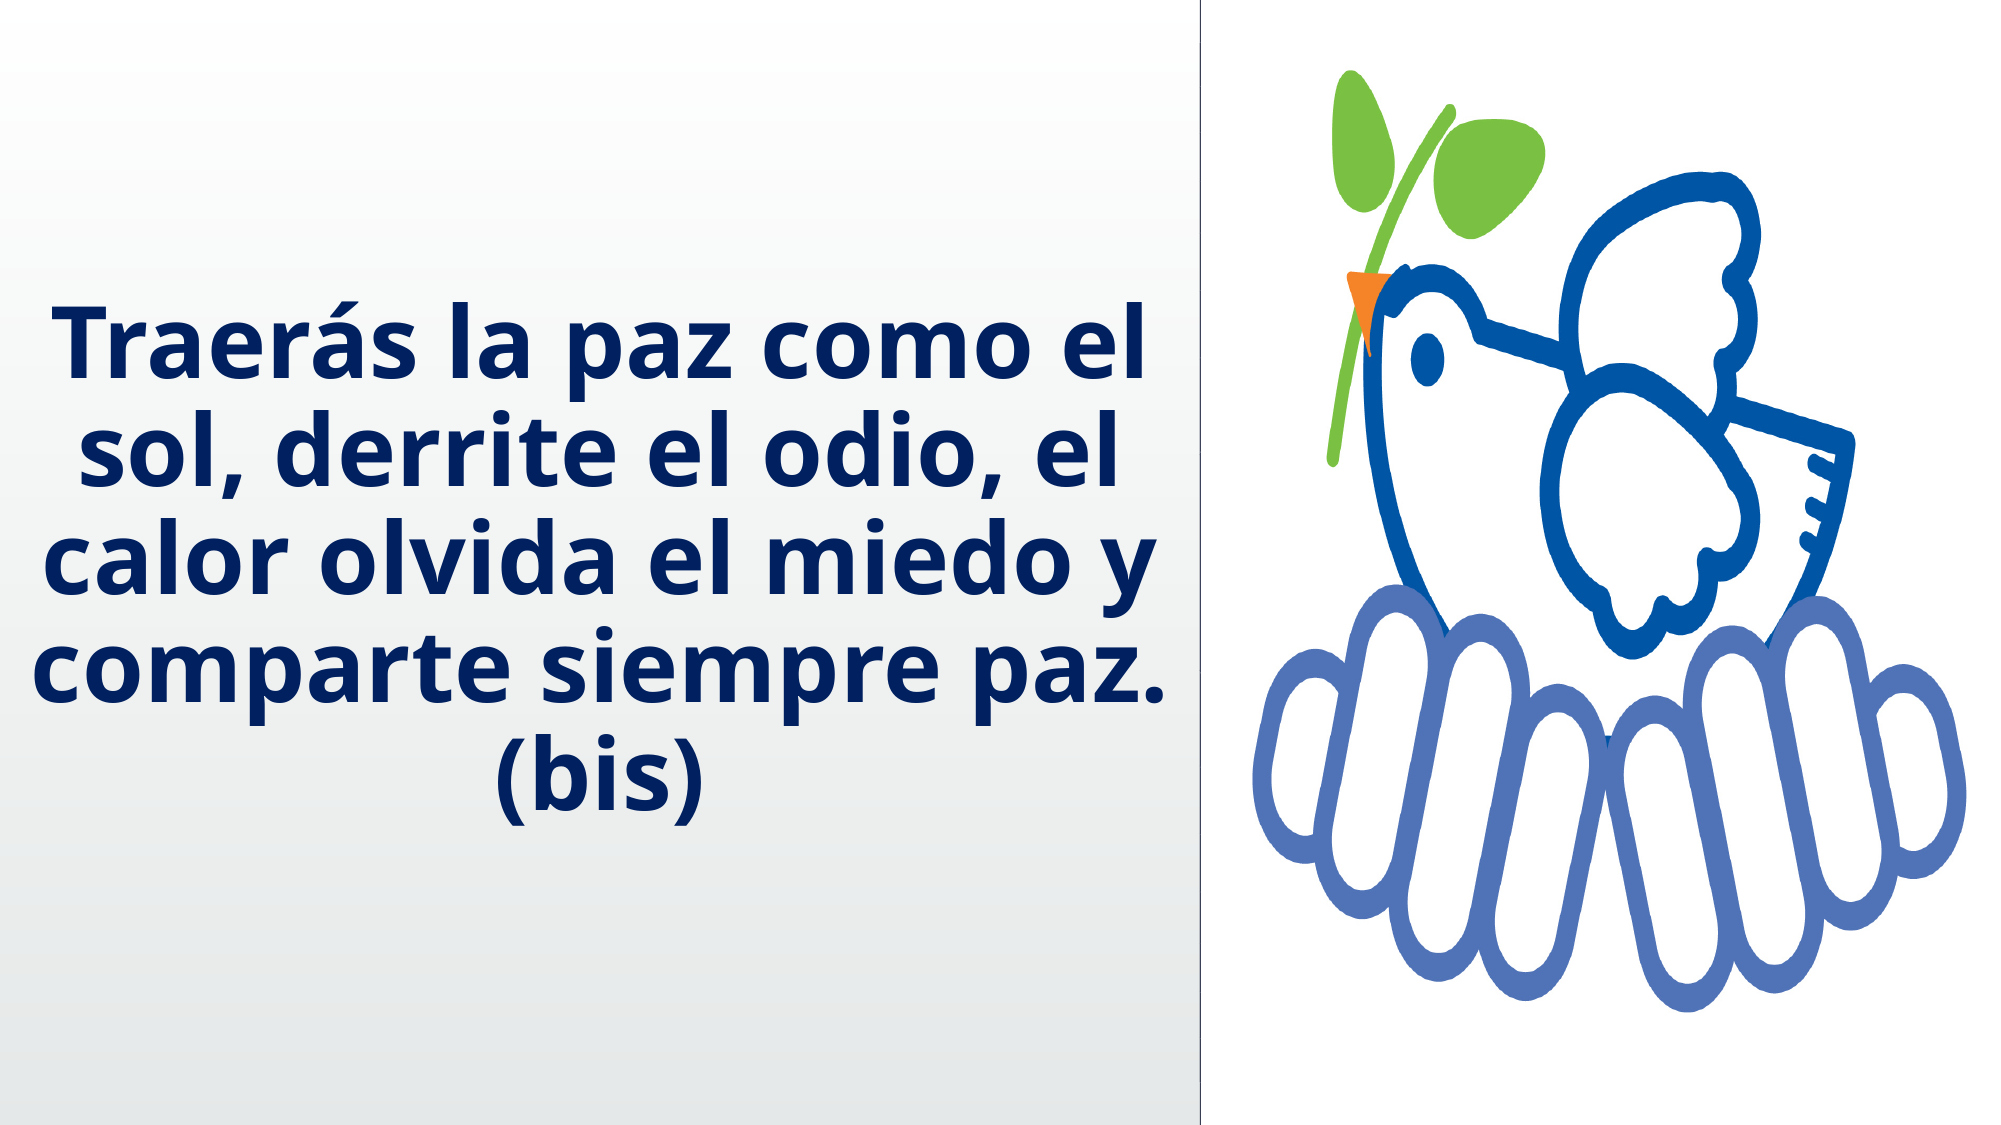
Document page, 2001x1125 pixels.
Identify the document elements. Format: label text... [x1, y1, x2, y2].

title Traerás la paz como el sol, derrite el odio, el calor olvida el miedo y comparte siempre paz. (bis) [0, 0, 1200, 1125]
picture [1200, 0, 2000, 1125]
